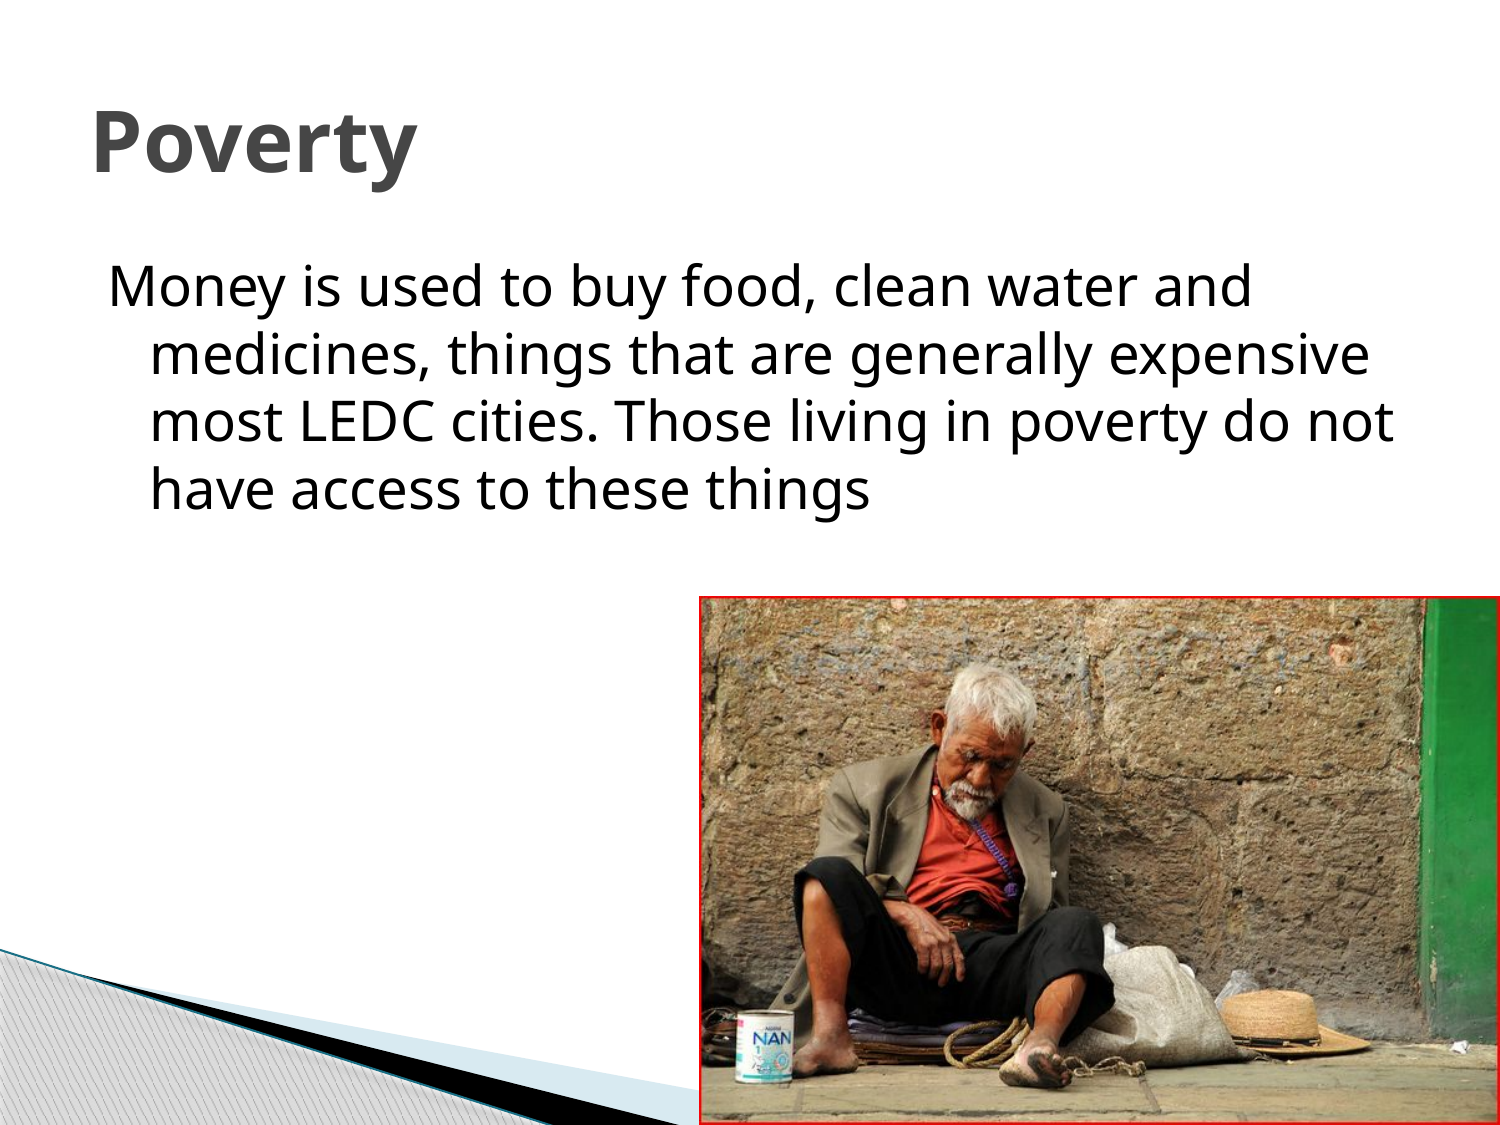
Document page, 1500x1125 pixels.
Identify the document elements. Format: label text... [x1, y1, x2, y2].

list Money is used to buy food, clean water and medicines, things that are generally expensive most LEDC cities. Those living in poverty do not have access to these things [75, 243, 1425, 986]
title Poverty [75, 45, 1425, 233]
picture [699, 595, 1500, 1125]
